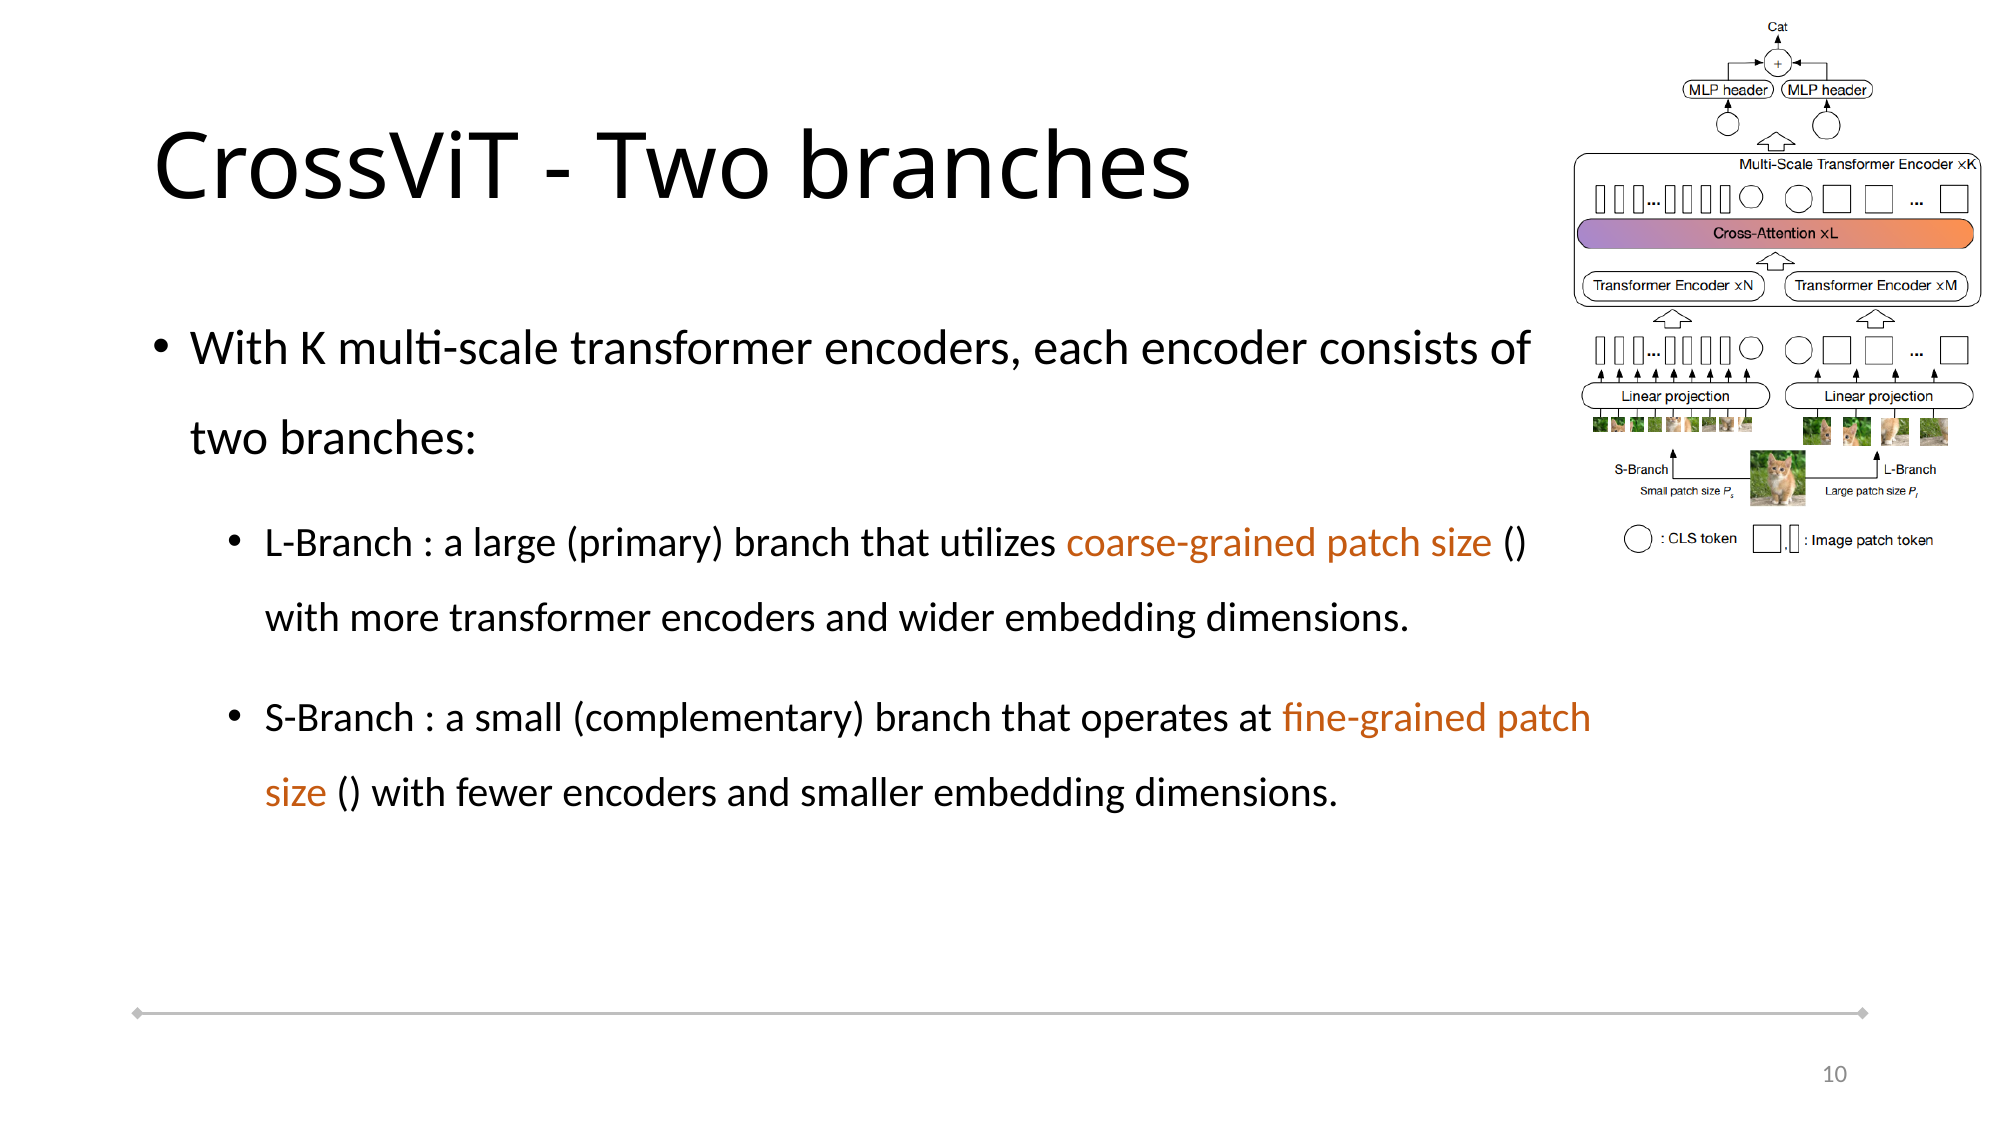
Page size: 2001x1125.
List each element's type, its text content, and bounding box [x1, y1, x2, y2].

picture [1549, 2, 2000, 563]
title CrossViT - Two branches [137, 59, 1549, 278]
slide_number 10 [1412, 1042, 1863, 1103]
